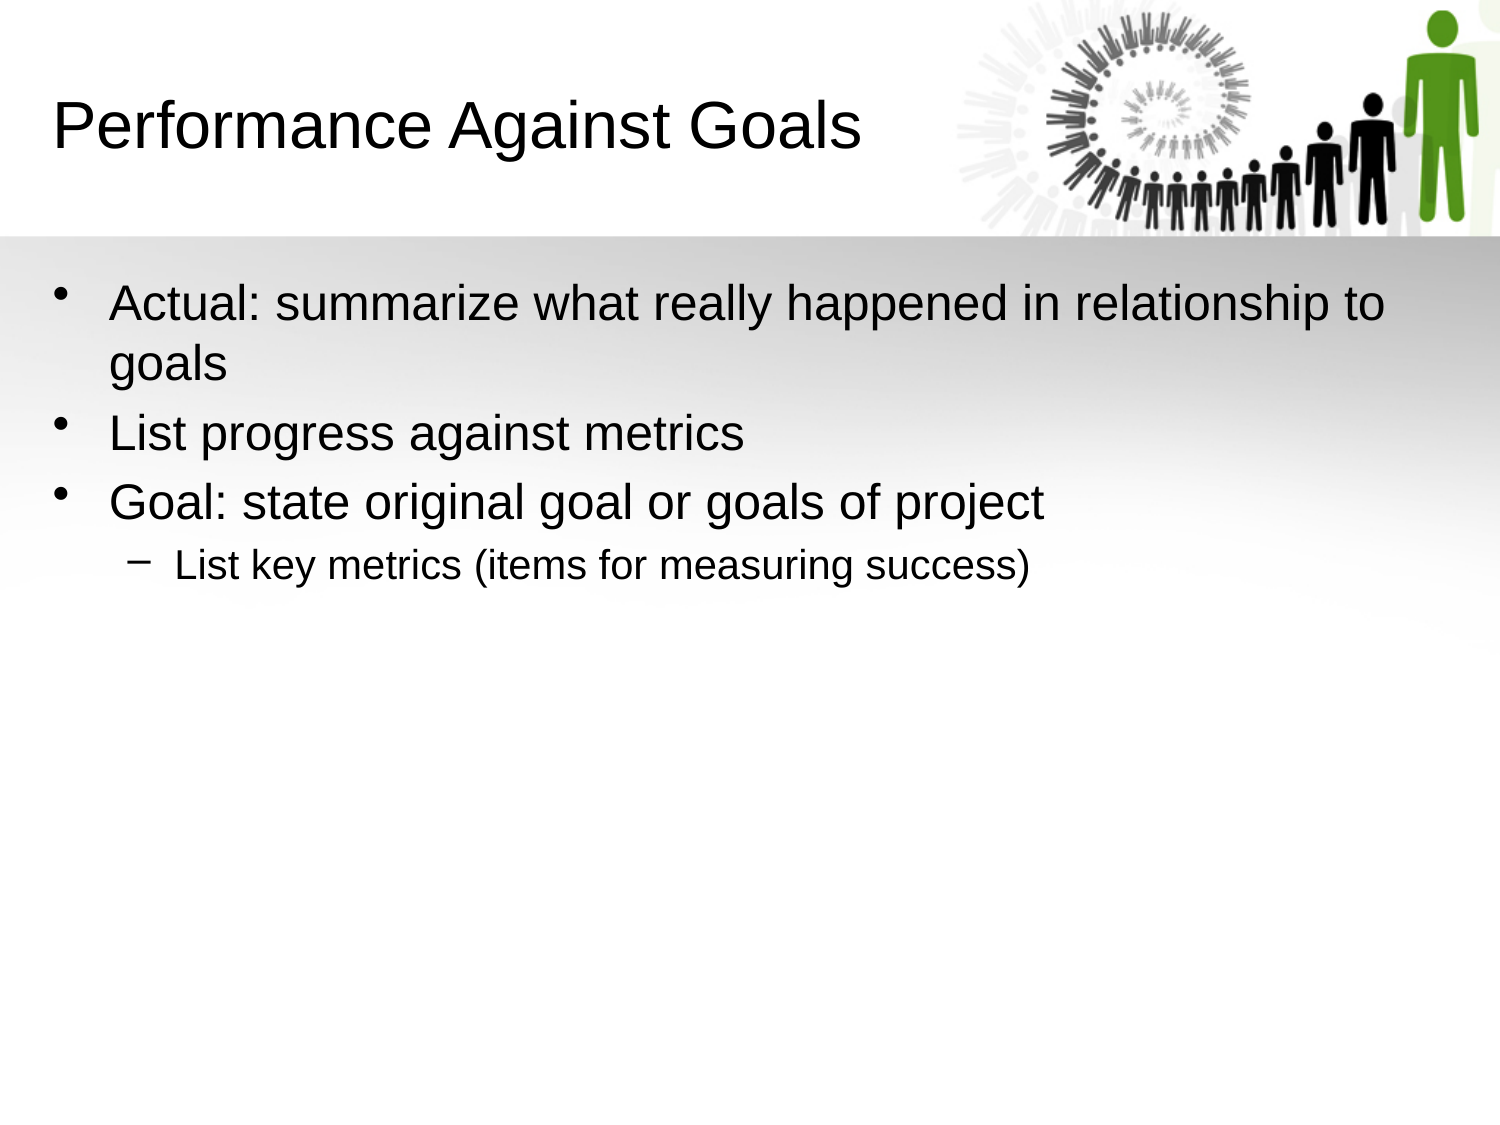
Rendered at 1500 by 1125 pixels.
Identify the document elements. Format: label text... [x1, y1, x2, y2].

list Actual: summarize what really happened in relationship to goals List progress against metrics Goal: state original goal or goals of project List key metrics (items for measuring success) [37, 262, 1463, 988]
picture [0, 0, 1500, 1125]
title Performance Against Goals [37, 21, 1025, 222]
